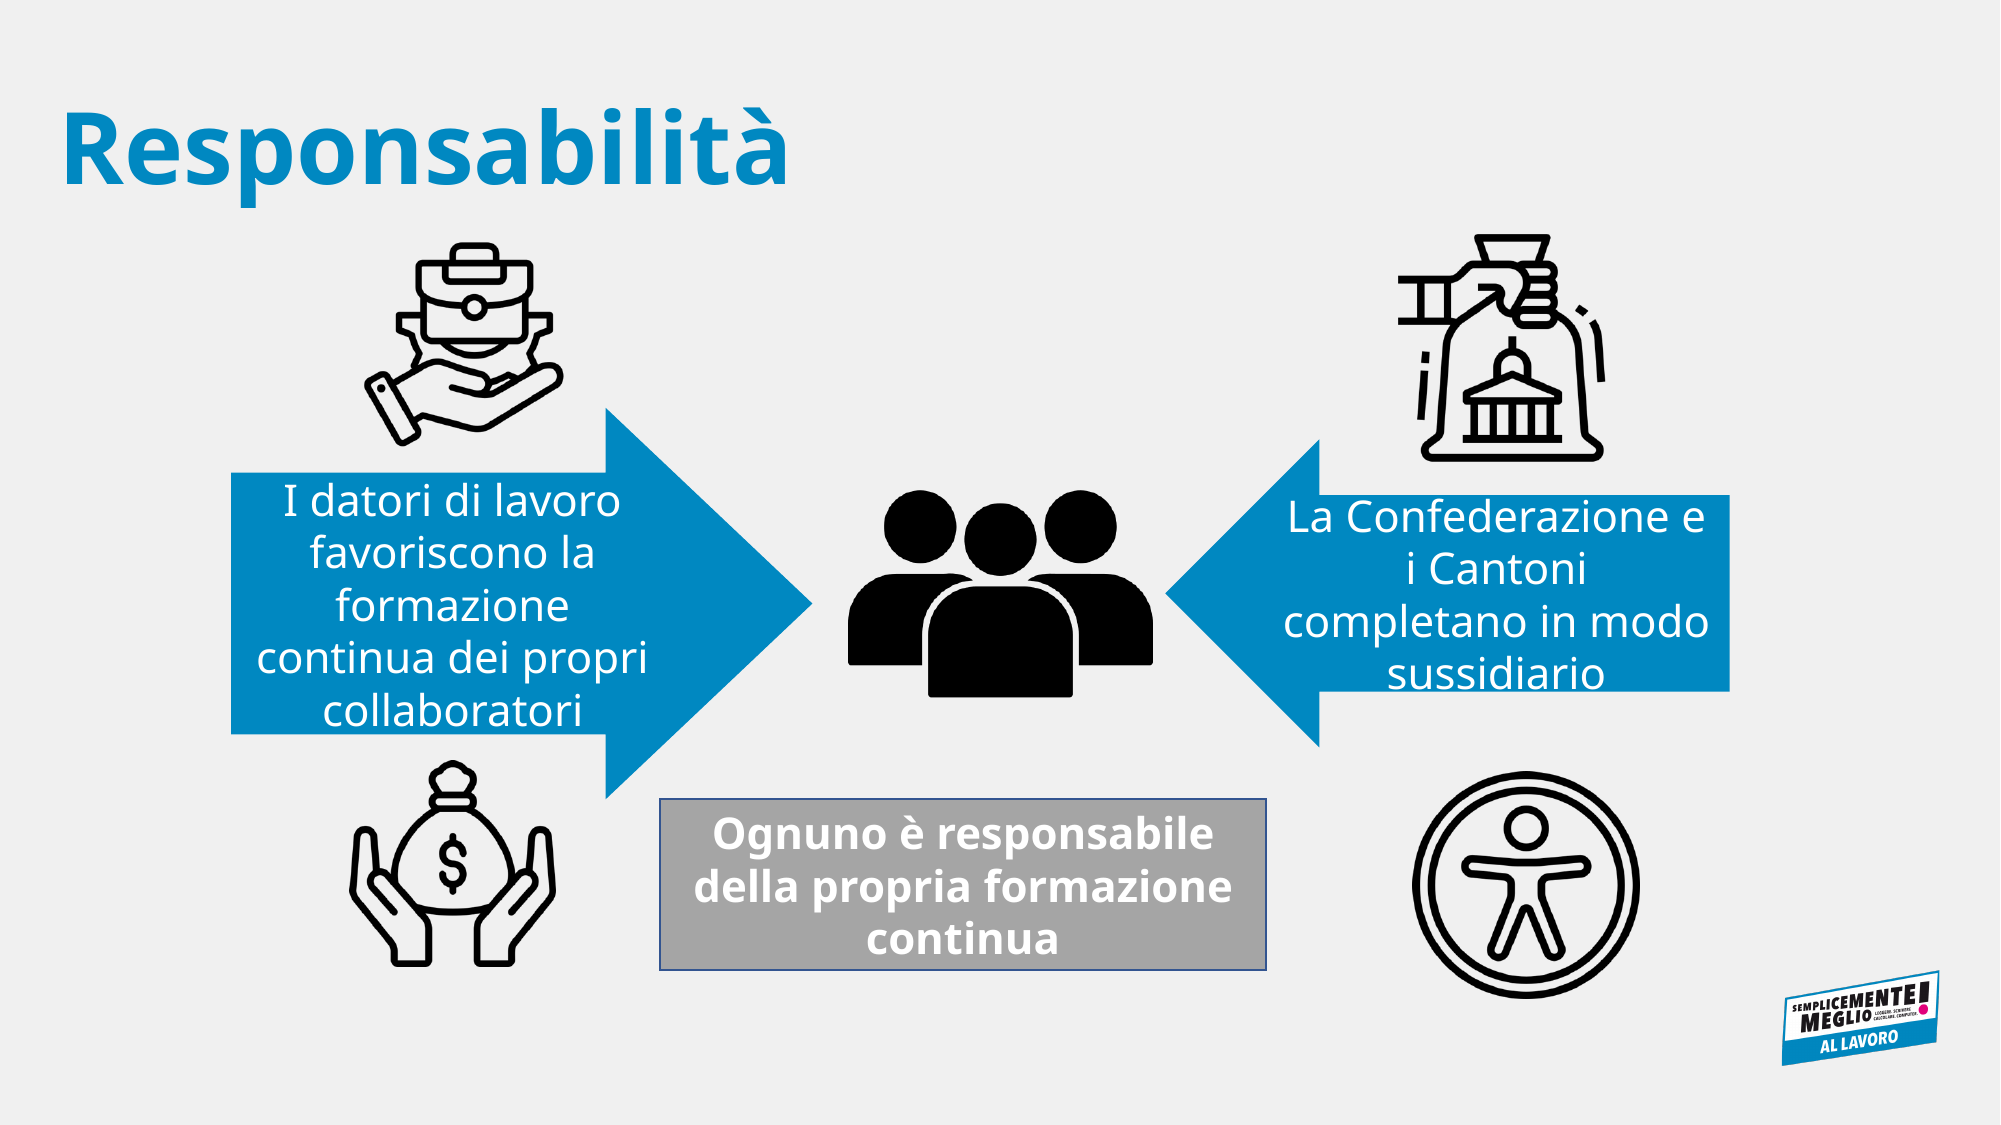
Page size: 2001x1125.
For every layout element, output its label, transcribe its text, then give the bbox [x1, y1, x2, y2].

picture [1390, 226, 1634, 469]
picture [349, 760, 556, 967]
text_box Responsabilità [44, 55, 1923, 250]
text_box I datori di lavoro favoriscono la formazione continua dei propri collaboratori [230, 405, 801, 802]
text_box La Confederazione e i Cantoni completano in modo sussidiario [1199, 436, 1731, 750]
picture [801, 394, 1199, 793]
picture [1412, 771, 1640, 999]
picture [358, 239, 569, 450]
text_box Ognuno è responsabile della propria formazione continua [659, 798, 1267, 971]
